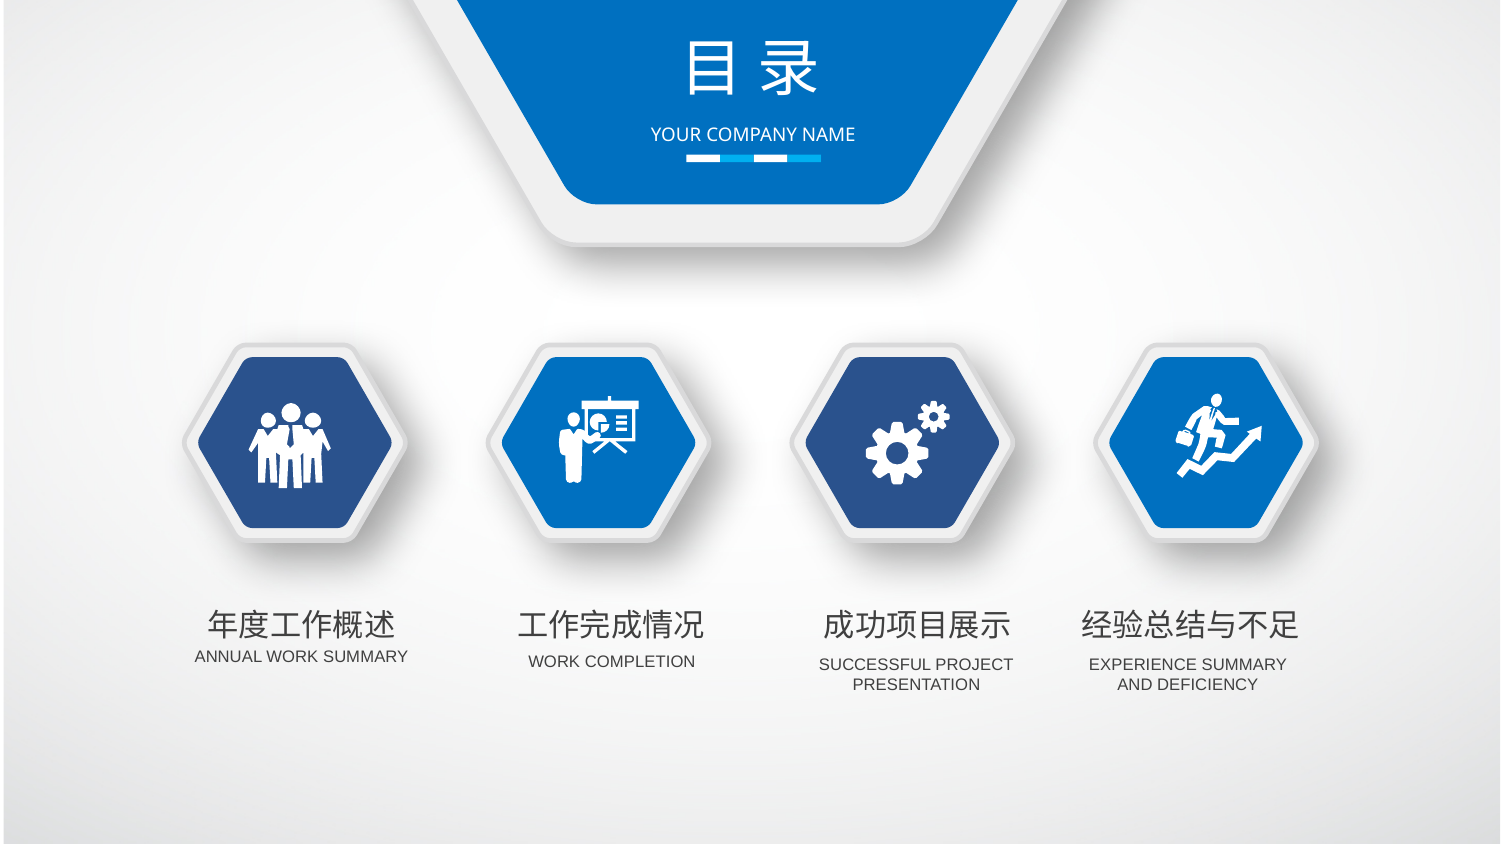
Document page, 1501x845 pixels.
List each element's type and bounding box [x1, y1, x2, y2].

text_box [487, 344, 710, 541]
text_box [1094, 344, 1318, 541]
text_box [780, 592, 1053, 706]
text_box [371, 0, 1104, 246]
text_box [608, 114, 899, 163]
text_box [1061, 592, 1318, 706]
text_box [183, 344, 407, 541]
text_box [452, 592, 772, 692]
picture [3, 0, 1501, 844]
text_box [791, 344, 1014, 541]
text_box [159, 592, 445, 688]
